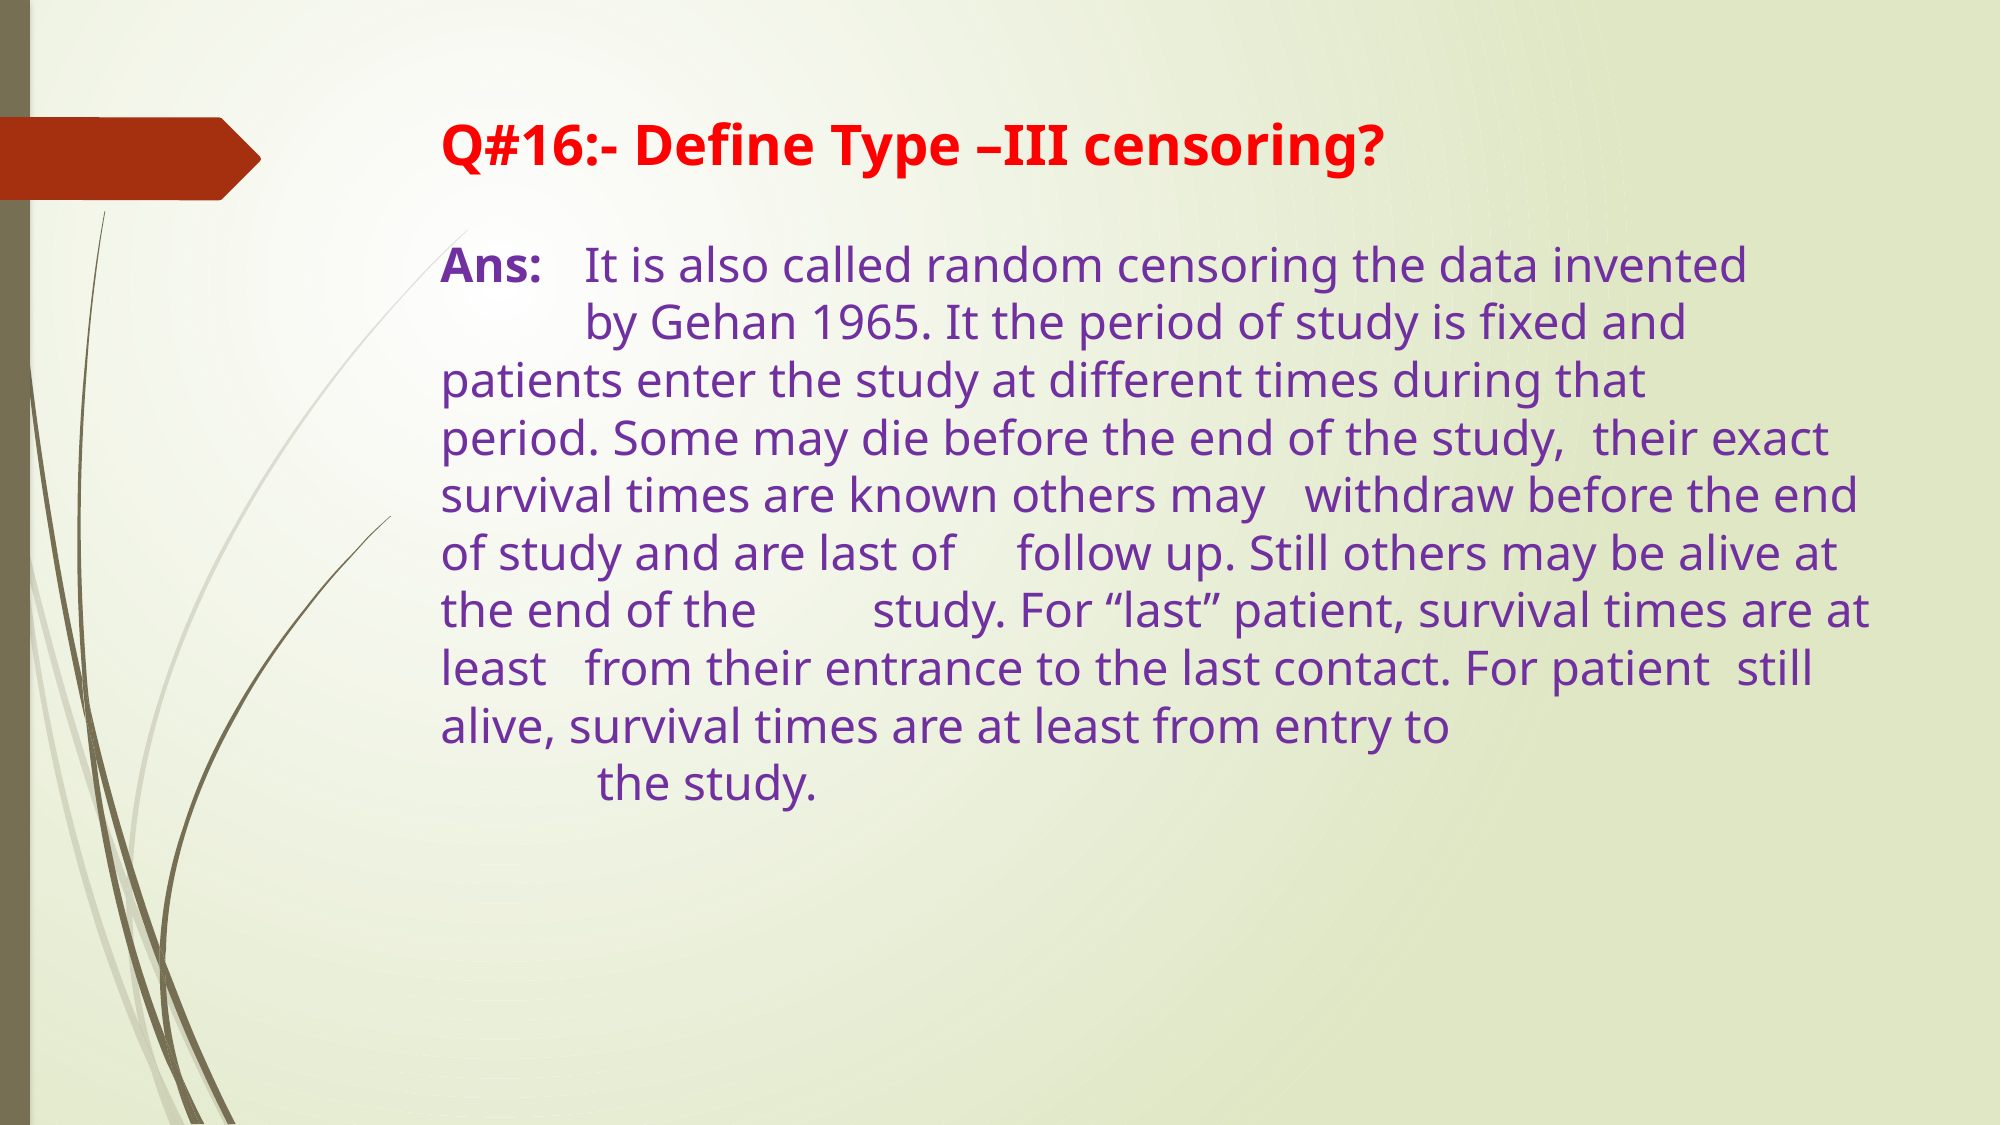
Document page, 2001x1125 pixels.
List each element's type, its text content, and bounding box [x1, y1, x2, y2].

title Q#16:- Define Type –III censoring? Ans: It is also called random censoring the data invented by Gehan 1965. It the period of study is fixed and patients enter the study at different times during that period. Some may die before the end of the study, their exact survival times are known others may withdraw before the end of study and are last of follow up. Still others may be alive at the end of the study. For “last” patient, survival times are at least from their entrance to the last contact. For patient still alive, survival times are at least from entry to the study. [425, 102, 1888, 1014]
